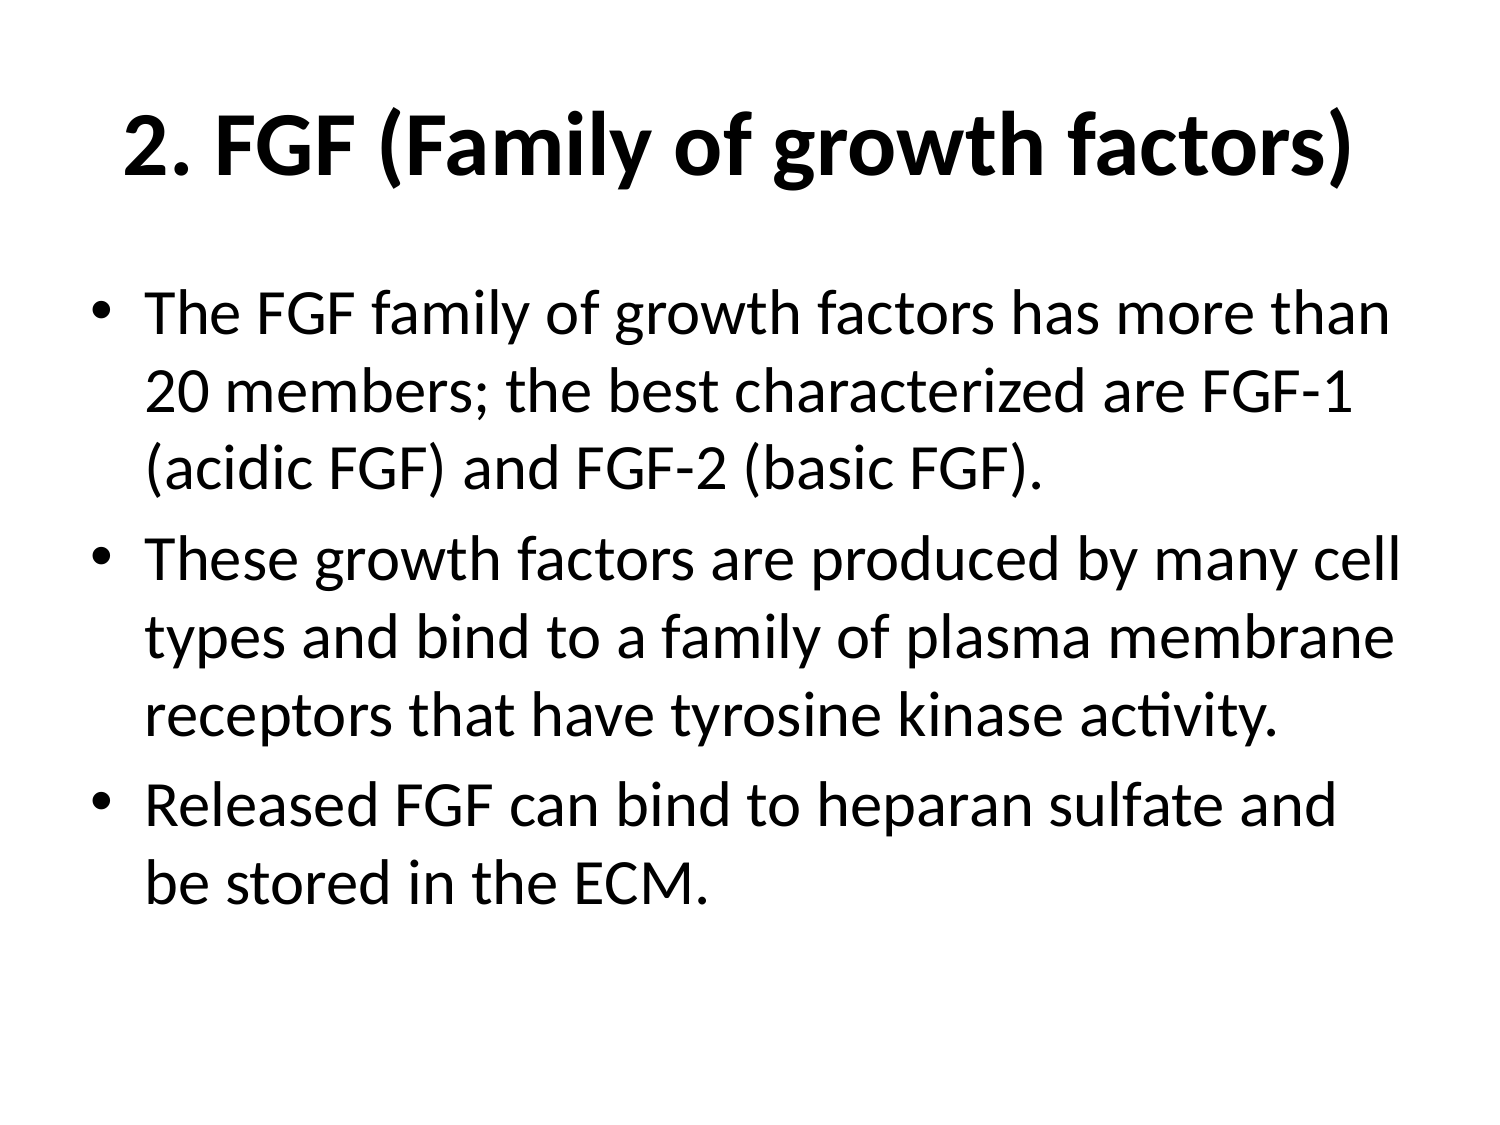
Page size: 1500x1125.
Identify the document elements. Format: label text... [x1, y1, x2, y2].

title 2. FGF (Family of growth factors) [75, 45, 1425, 233]
list The FGF family of growth factors has more than 20 members; the best characterized are FGF-1 (acidic FGF) and FGF-2 (basic FGF). These growth factors are produced by many cell types and bind to a family of plasma membrane receptors that have tyrosine kinase activity. Released FGF can bind to heparan sulfate and be stored in the ECM. [75, 262, 1425, 1005]
